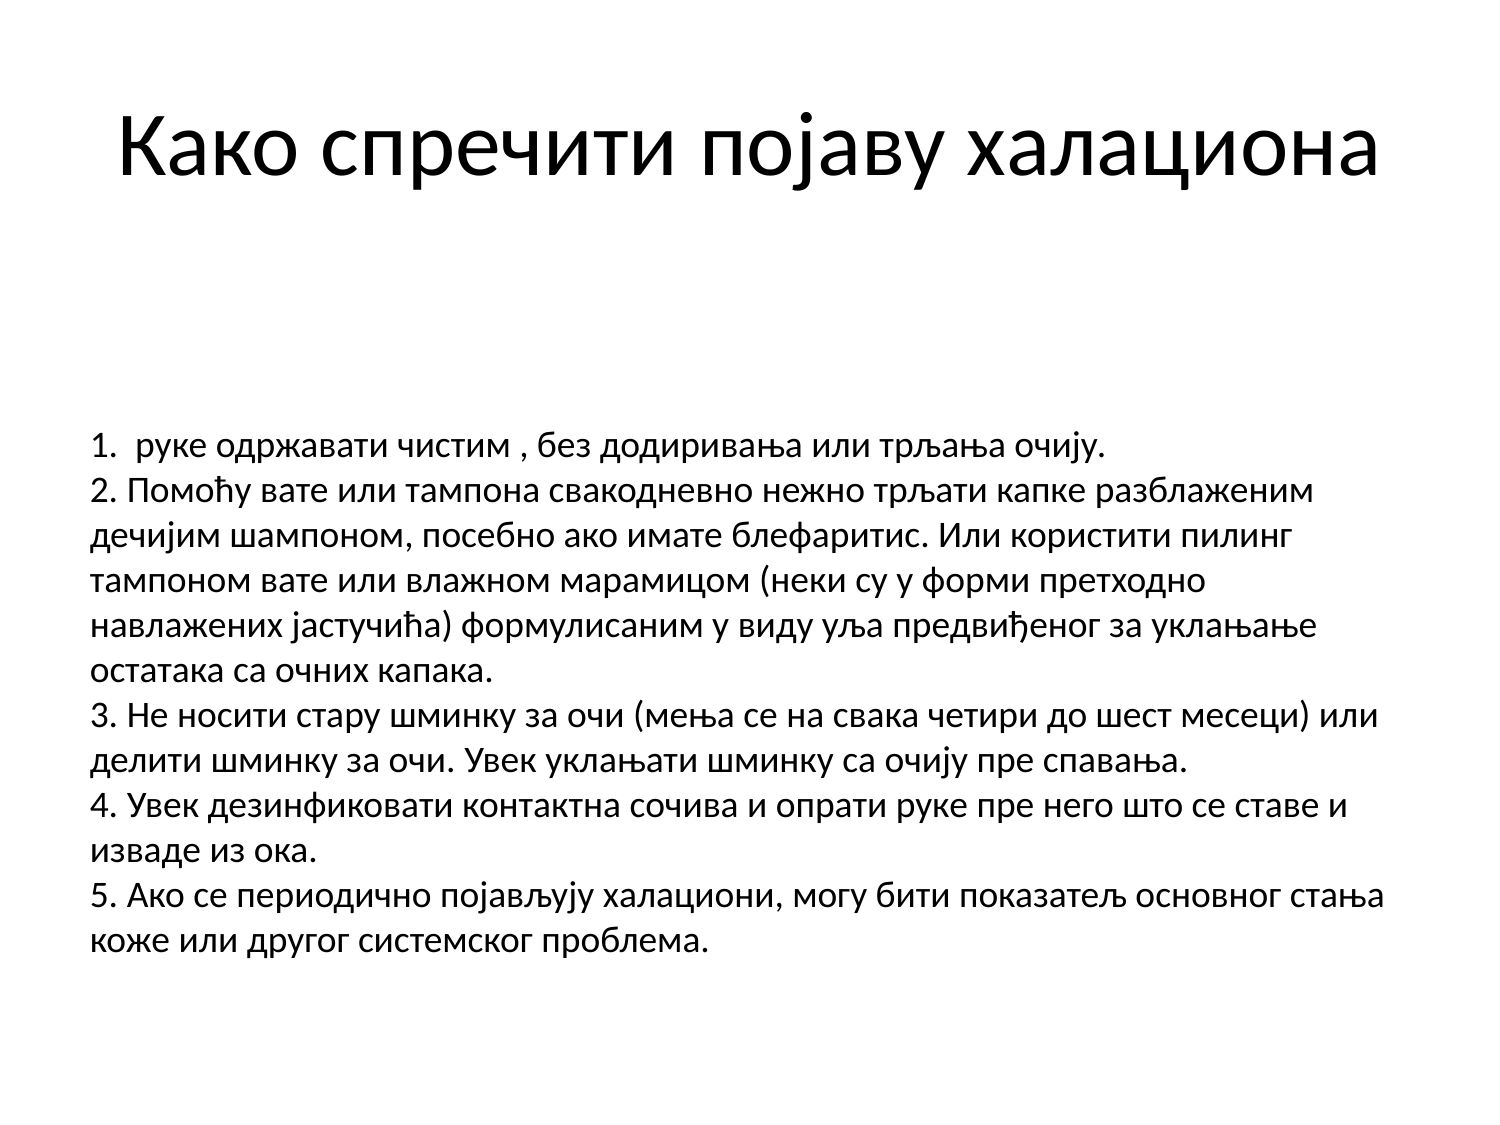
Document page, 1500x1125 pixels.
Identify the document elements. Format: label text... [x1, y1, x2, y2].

title Како спречити појаву халациона [75, 45, 1425, 233]
text_box 1. руке одржавати чистим , без додиривања или трљања очију. 2. Помоћу вате или тампона свакодневно нежно трљати капке разблаженим дечијим шампоном, посебно ако имате блефаритис. Или користити пилинг тампоном вате или влажном марамицом (неки су у форми претходно навлажених јастучића) формулисаним у виду уља предвиђеног за уклањање остатака са очних капака. 3. Не носити стару шминку за очи (мења се на свака четири до шест месеци) или делити шминку за очи. Увек уклањати шминку са очију пре спавања. 4. Увек дезинфиковати контактна сочива и опрати руке пре него што се ставе и изваде из ока. 5. Ако се периодично појављују халациони, могу бити показатељ основног стања коже или другог системског проблема. [74, 412, 1401, 967]
